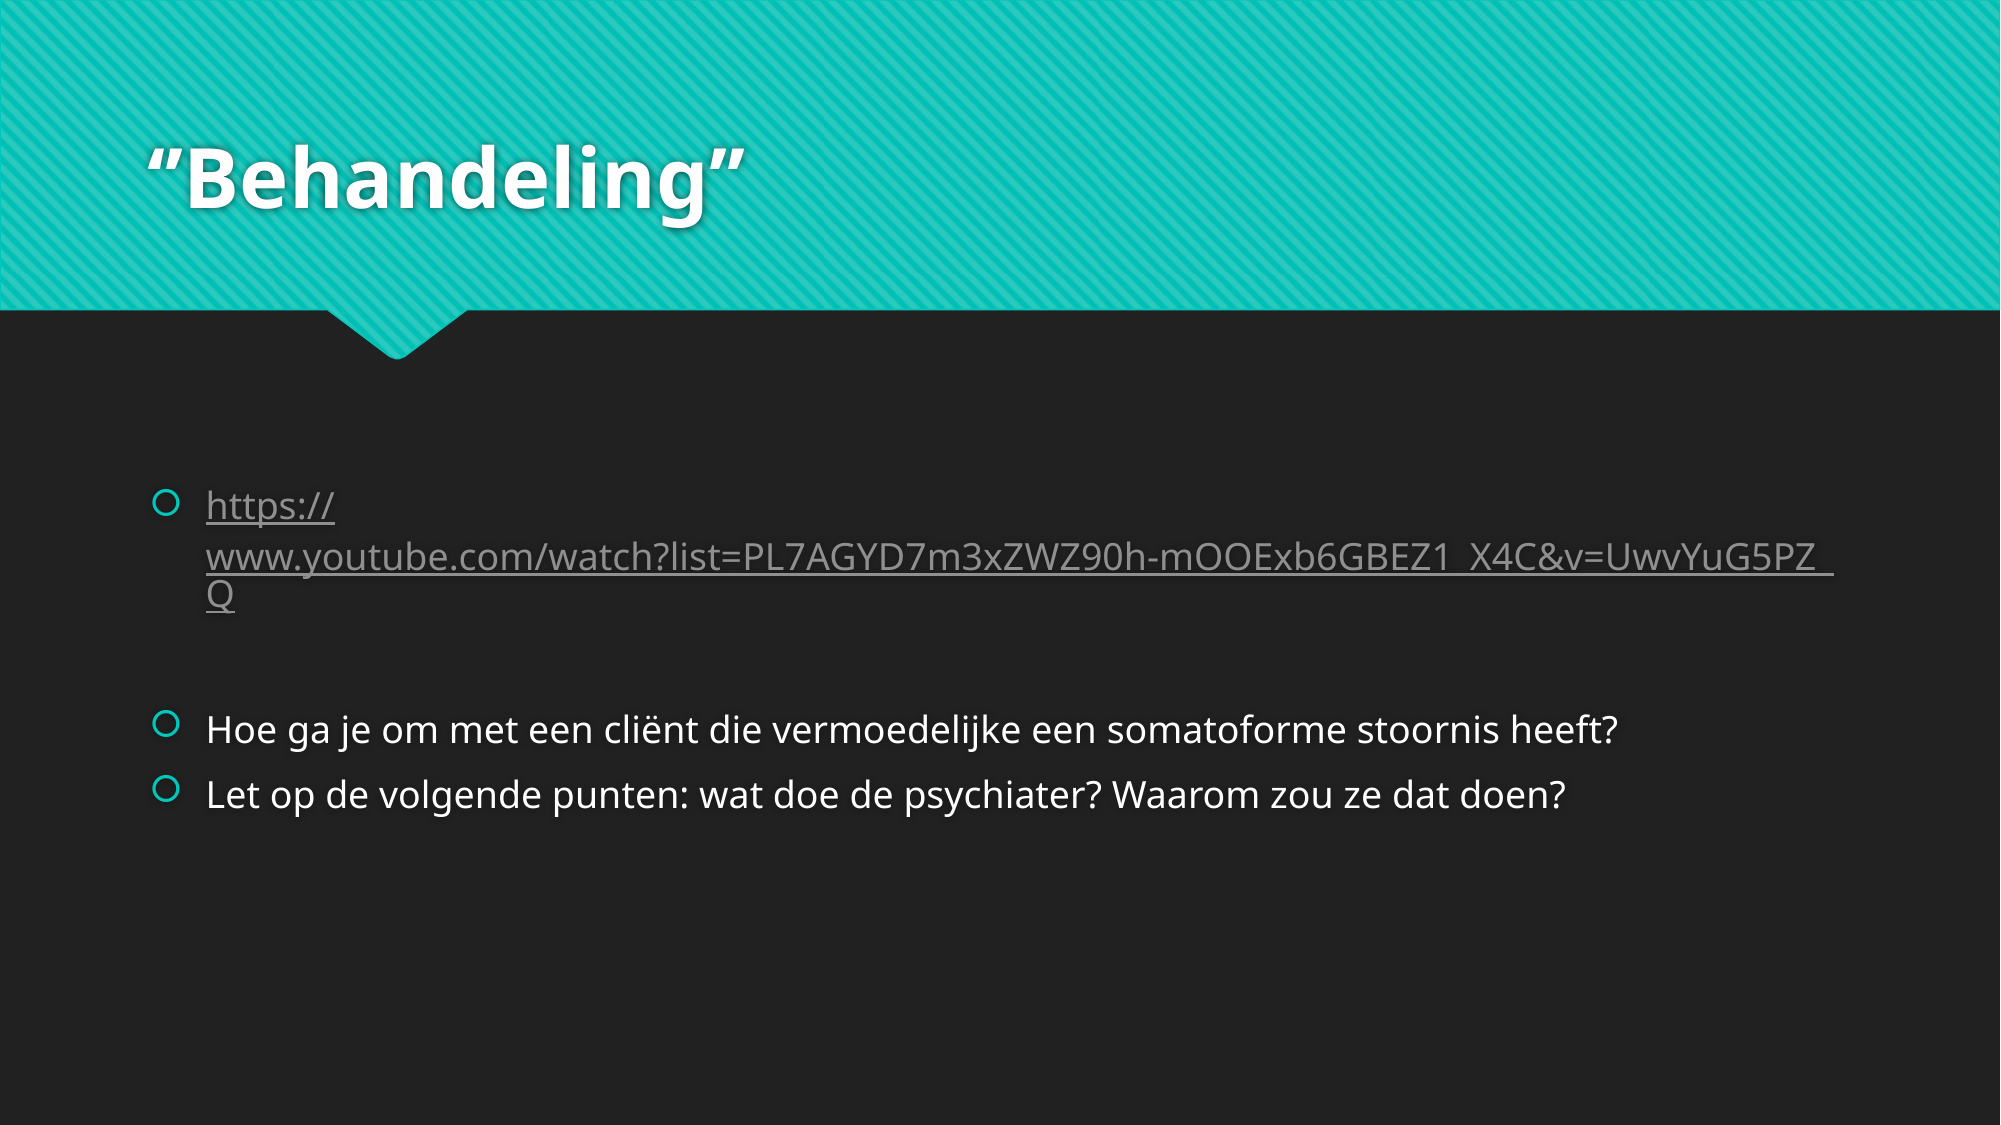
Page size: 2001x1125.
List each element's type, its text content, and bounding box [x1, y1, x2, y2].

title ‘’Behandeling’’ [132, 73, 1868, 233]
list https://www.youtube.com/watch?list=PL7AGYD7m3xZWZ90h-mOOExb6GBEZ1_X4C&v=UwvYuG5PZ_Q Hoe ga je om met een cliënt die vermoedelijke een somatoforme stoornis heeft? Let op de volgende punten: wat doe de psychiater? Waarom zou ze dat doen? [134, 364, 1866, 962]
